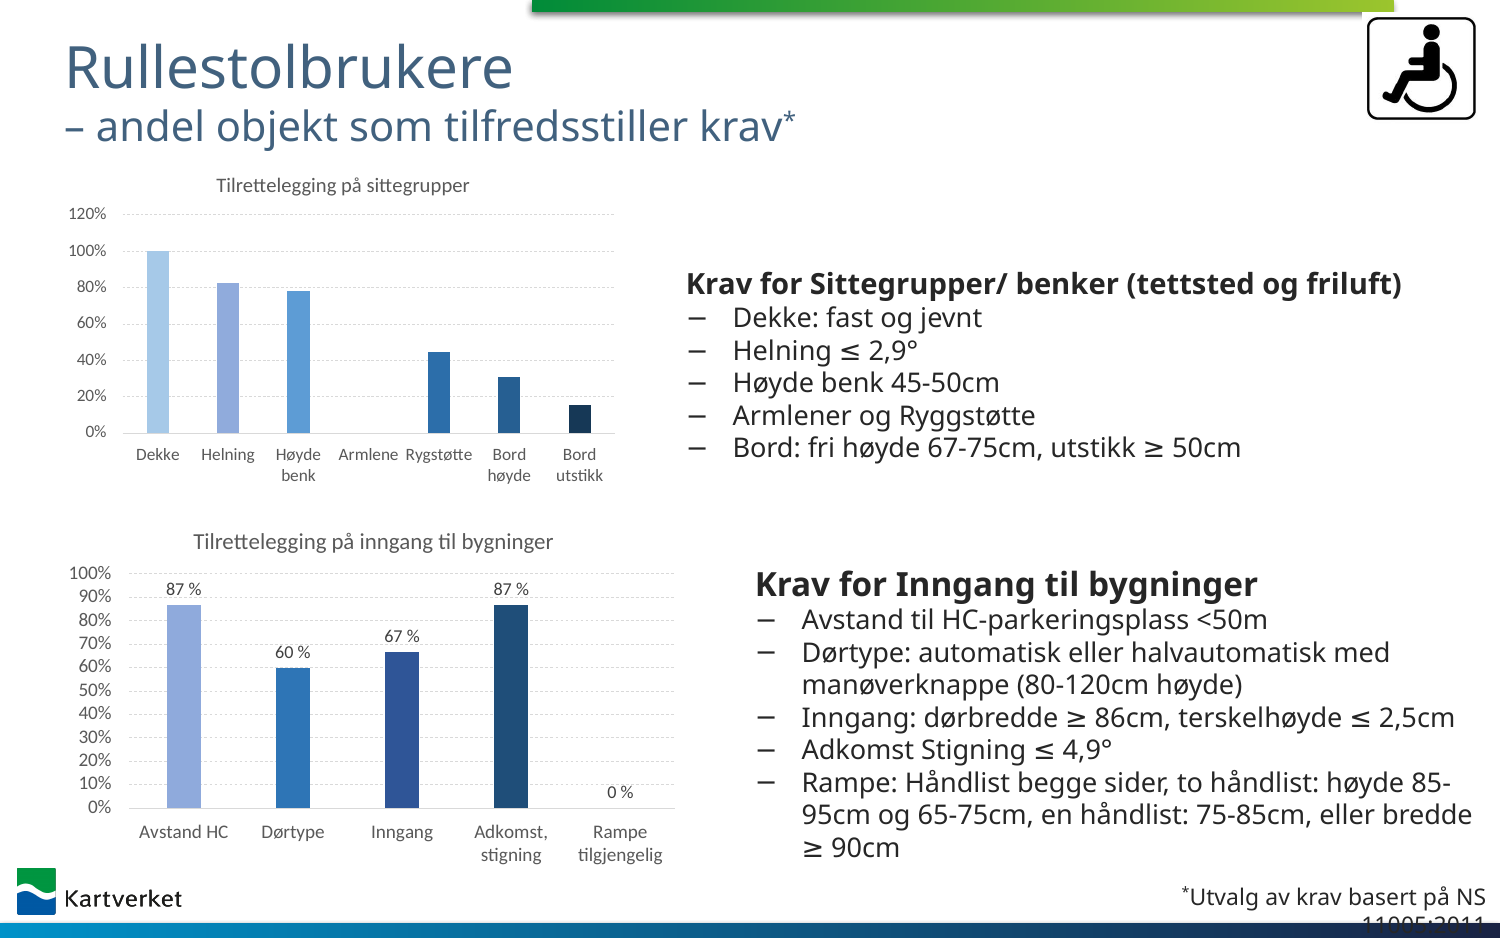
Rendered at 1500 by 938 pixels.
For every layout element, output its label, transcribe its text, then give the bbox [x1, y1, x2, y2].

picture [1362, 12, 1481, 126]
text_box Krav for Inngang til bygninger Avstand til HC-parkeringsplass <50m Dørtype: automatisk eller halvautomatisk med manøverknappe (80-120cm høyde) Inngang: dørbredde ≥ 86cm, terskelhøyde ≤ 2,5cm Adkomst Stigning ≤ 4,9° Rampe: Håndlist begge sider, to håndlist: høyde 85-95cm og 65-75cm, en håndlist: 75-85cm, eller bredde ≥ 90cm [740, 555, 1491, 870]
text_box *Utvalg av krav basert på NS 11005:2011 [1068, 873, 1500, 938]
picture [62, 520, 686, 874]
text_box Rullestolbrukere – andel objekt som tilfredsstiller krav* [49, 25, 1431, 158]
picture [62, 166, 625, 492]
text_box Krav for Sittegrupper/ benker (tettsted og friluft) Dekke: fast og jevnt Helning ≤ 2,9° Høyde benk 45-50cm Armlener og Ryggstøtte Bord: fri høyde 67-75cm, utstikk ≥ 50cm [670, 258, 1418, 471]
